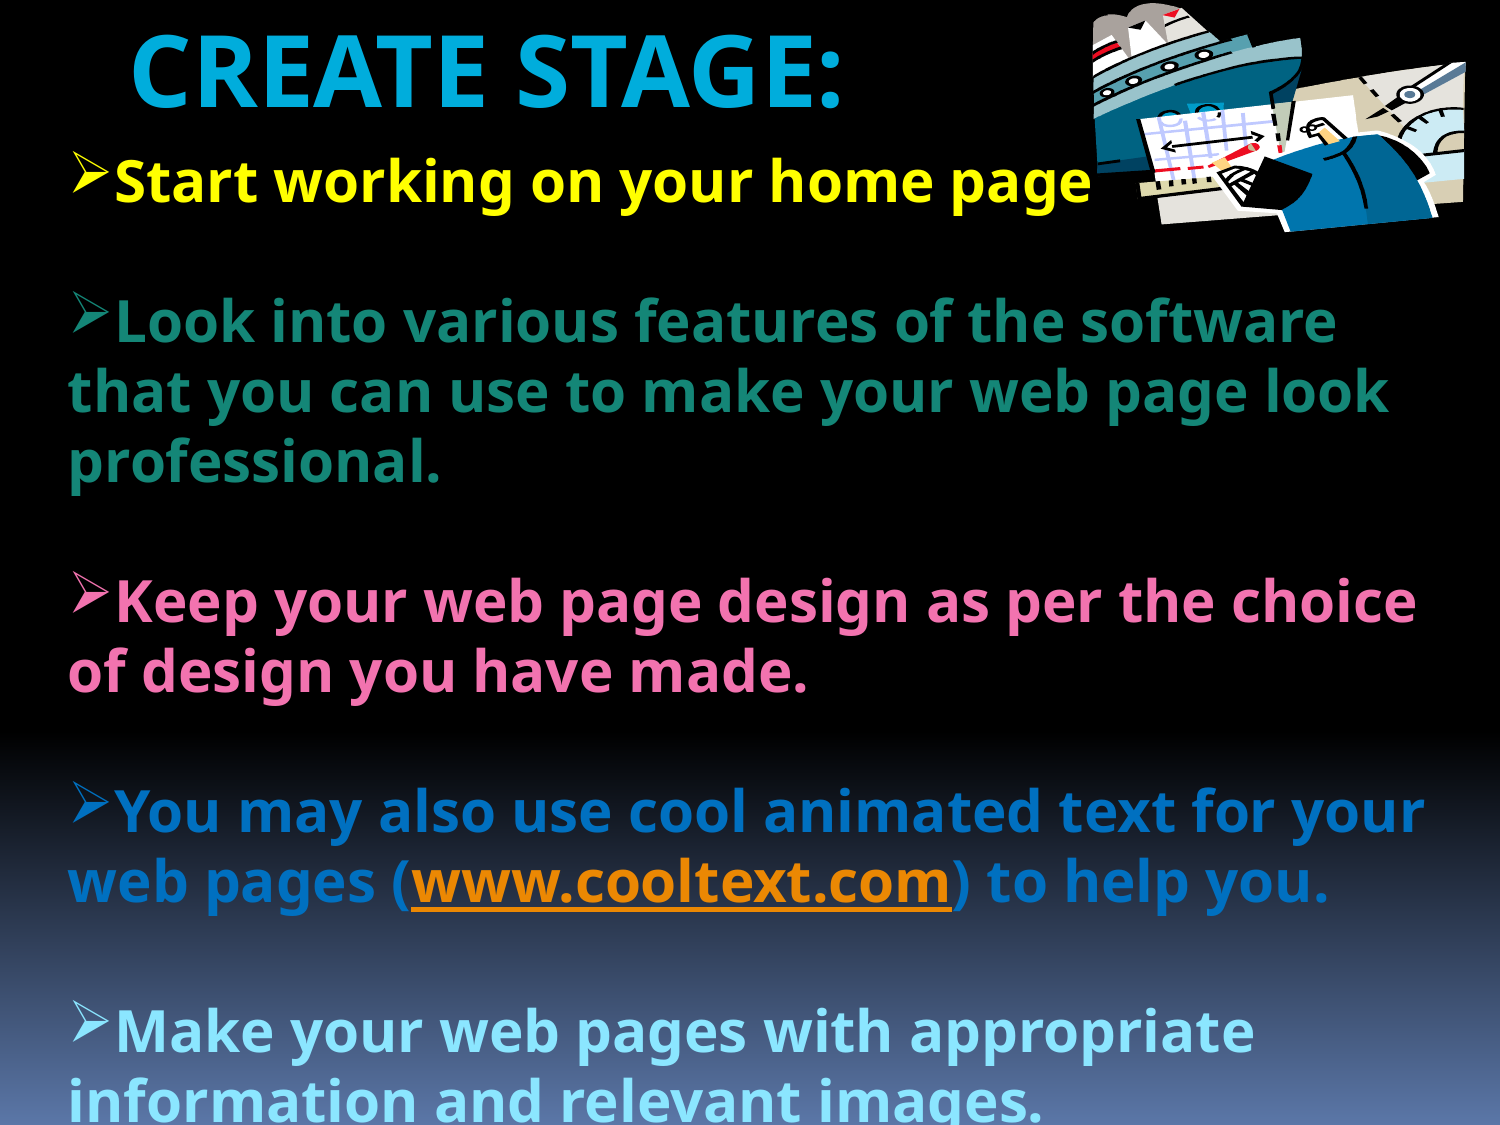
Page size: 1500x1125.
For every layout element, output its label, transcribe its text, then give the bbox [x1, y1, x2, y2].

text_box CREATE STAGE: [0, 0, 975, 135]
picture [1092, 0, 1472, 236]
text_box Start working on your home page Look into various features of the software that you can use to make your web page look professional. Keep your web page design as per the choice of design you have made. You may also use cool animated text for your web pages (www.cooltext.com) to help you. Make your web pages with appropriate information and relevant images. [53, 137, 1459, 1125]
